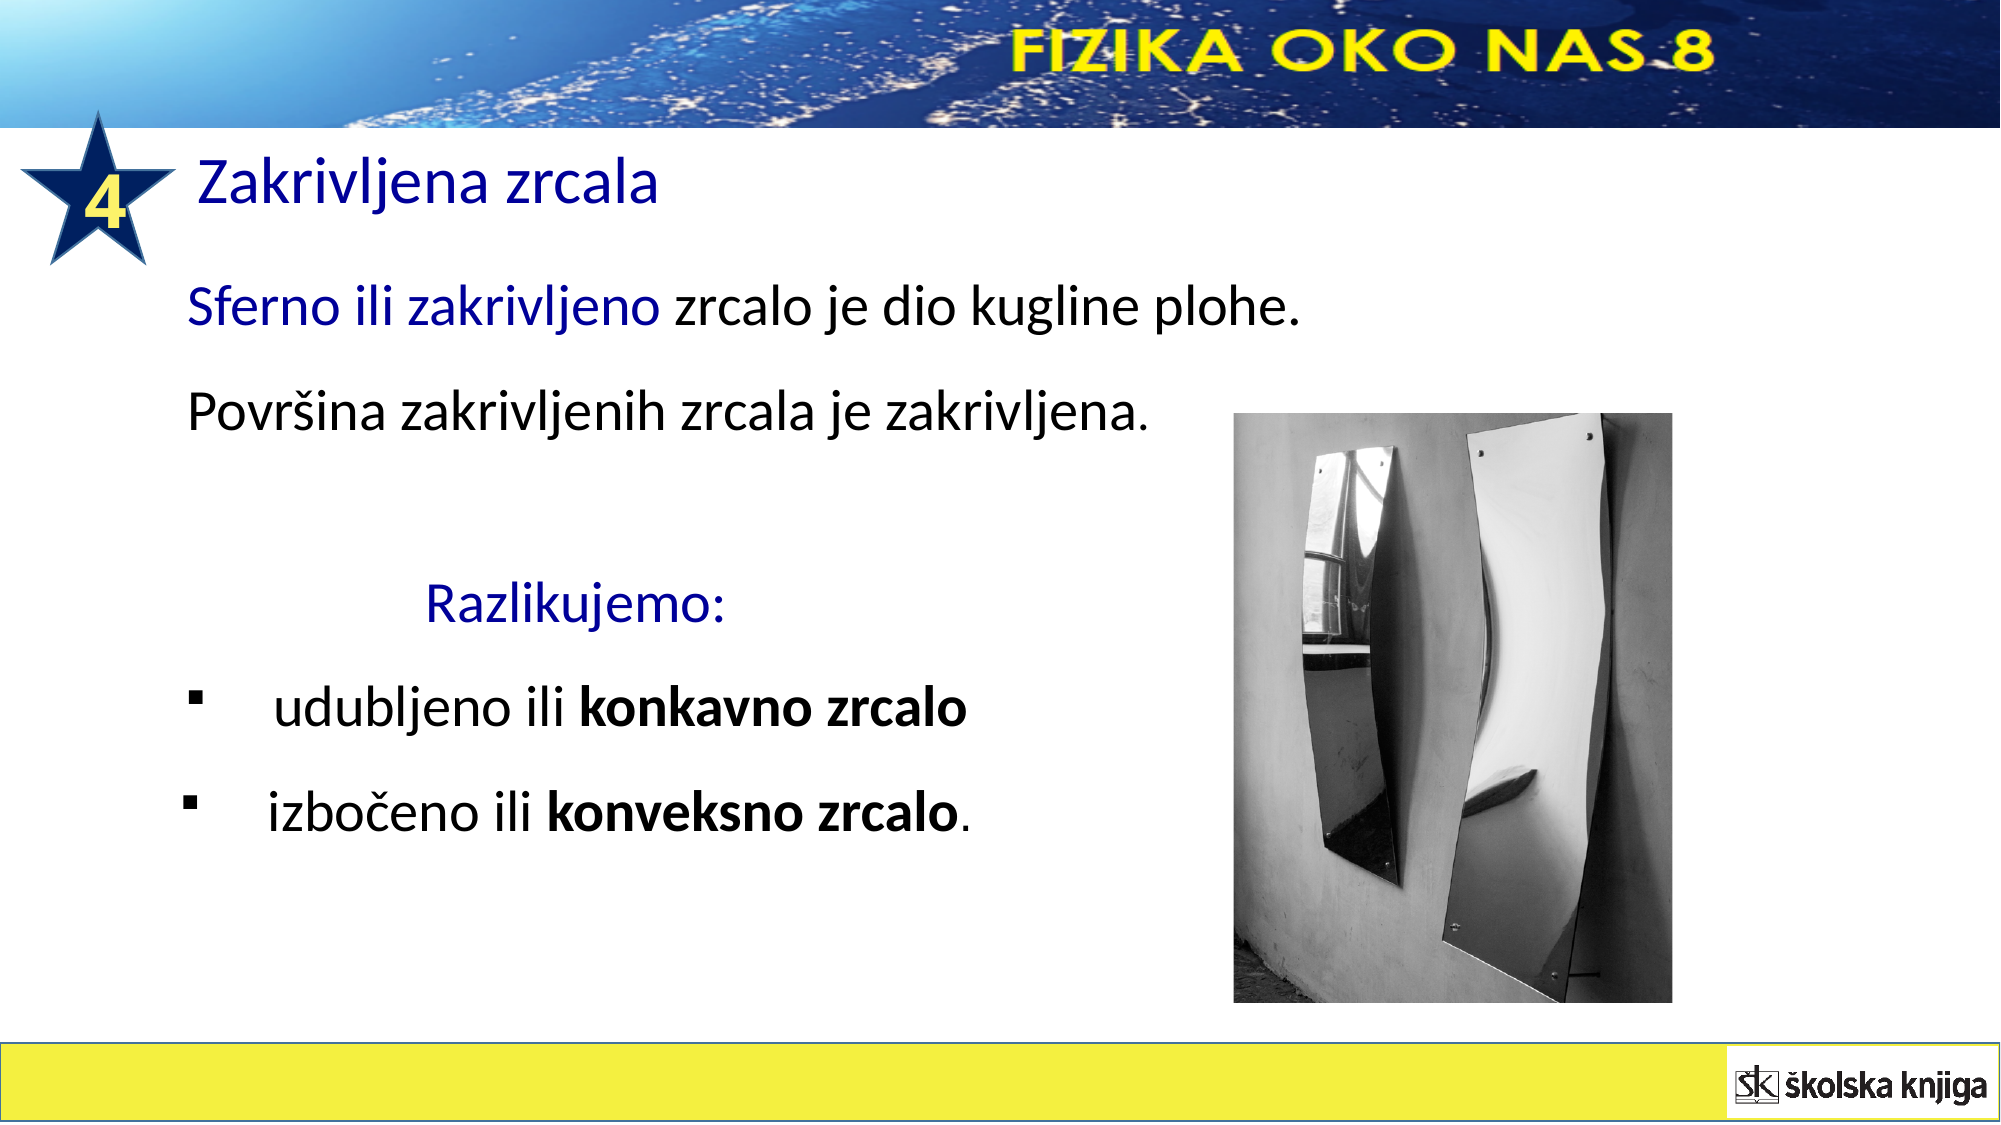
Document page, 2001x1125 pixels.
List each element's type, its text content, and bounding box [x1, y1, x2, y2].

text_box 4 [20, 109, 177, 266]
picture [1727, 1046, 1998, 1118]
picture [0, 0, 2000, 128]
text_box Sferno ili zakrivljeno zrcalo je dio kugline plohe. Površina zakrivljenih zrcala je zakrivljena. [173, 224, 1637, 450]
text_box Zakrivljena zrcala [182, 129, 691, 224]
picture [1233, 413, 1673, 1003]
text_box Razlikujemo: udubljeno ili konkavno zrcalo izbočeno ili konveksno zrcalo. [144, 521, 1008, 851]
